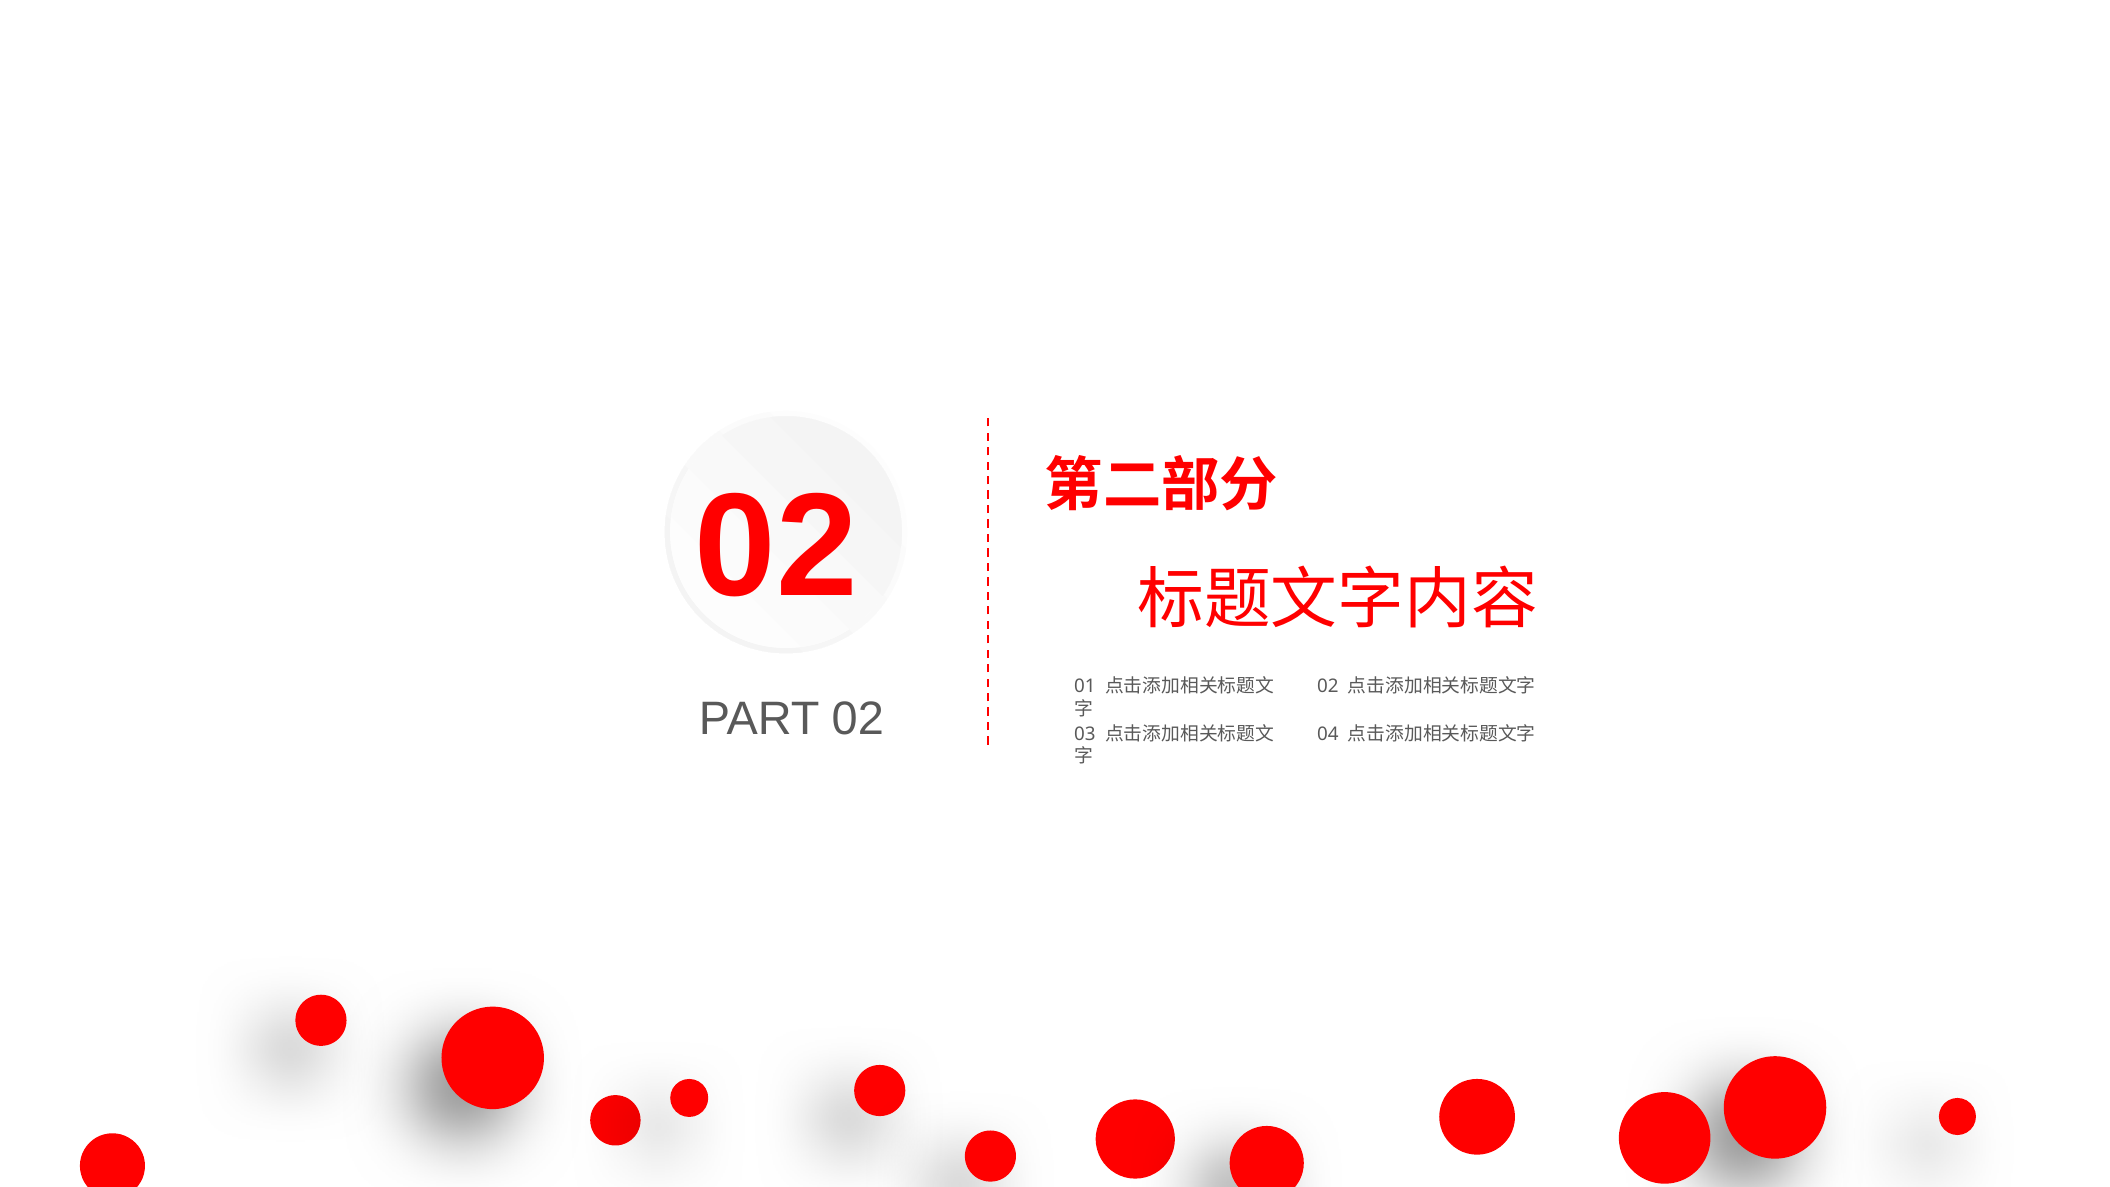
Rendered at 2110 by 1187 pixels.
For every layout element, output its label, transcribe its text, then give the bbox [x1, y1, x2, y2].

text_box 第二部分 标题文字内容 [1011, 439, 1568, 651]
text_box 02 点击添加相关标题文字 [1303, 666, 1560, 704]
text_box 01 点击添加相关标题文字 [1060, 666, 1306, 714]
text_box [1439, 1078, 1515, 1155]
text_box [1229, 1125, 1304, 1187]
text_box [1095, 1099, 1175, 1179]
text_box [1618, 1092, 1711, 1184]
text_box PART 02 [698, 687, 908, 745]
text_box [441, 1006, 544, 1110]
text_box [1723, 1056, 1827, 1159]
text_box 04 点击添加相关标题文字 [1303, 714, 1560, 751]
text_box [670, 1078, 709, 1117]
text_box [664, 410, 908, 654]
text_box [1938, 1097, 1976, 1136]
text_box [964, 1130, 1016, 1182]
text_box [295, 994, 347, 1046]
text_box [79, 1133, 145, 1187]
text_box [590, 1095, 641, 1146]
text_box 03 点击添加相关标题文字 [1060, 714, 1306, 774]
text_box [854, 1064, 906, 1117]
